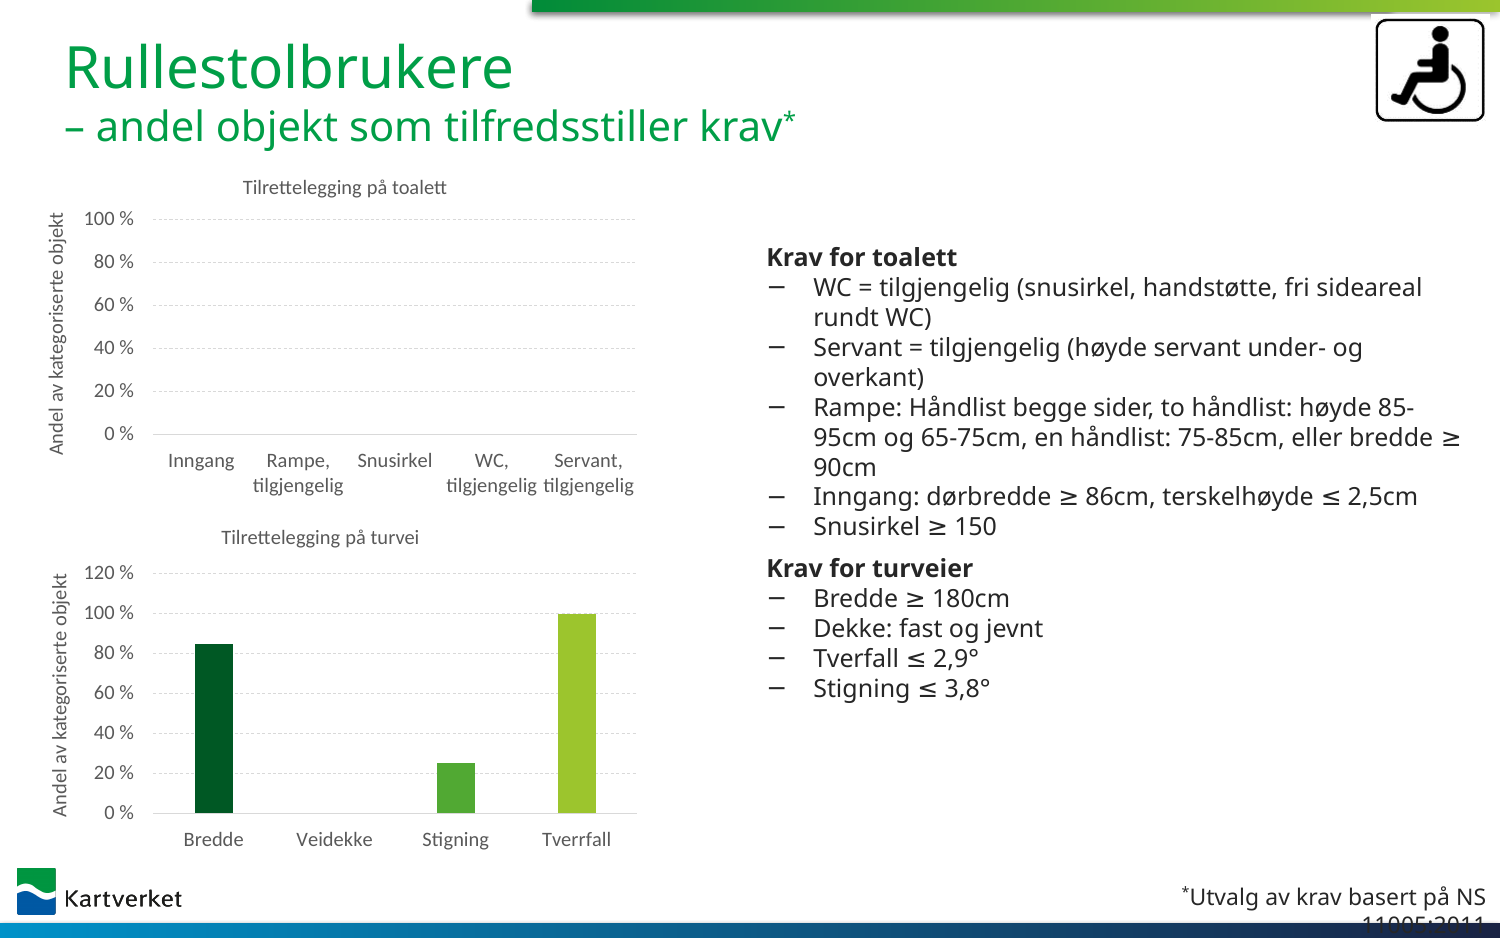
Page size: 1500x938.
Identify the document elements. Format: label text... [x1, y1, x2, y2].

picture [1371, 13, 1491, 127]
text_box *Utvalg av krav basert på NS 11005:2011 [1068, 873, 1500, 938]
text_box Krav for toalett WC = tilgjengelig (snusirkel, handstøtte, fri sideareal rundt WC) Servant = tilgjengelig (høyde servant under- og overkant) Rampe: Håndlist begge sider, to håndlist: høyde 85-95cm og 65-75cm, en håndlist: 75-85cm, eller bredde ≥ 90cm Inngang: dørbredde ≥ 86cm, terskelhøyde ≤ 2,5cm Snusirkel ≥ 150 [751, 234, 1483, 545]
picture [41, 520, 650, 859]
text_box Krav for turveier Bredde ≥ 180cm Dekke: fast og jevnt Tverfall ≤ 2,9° Stigning ≤ 3,8° [751, 545, 1483, 710]
text_box Rullestolbrukere – andel objekt som tilfredsstiller krav* [49, 14, 1431, 158]
picture [41, 166, 650, 505]
